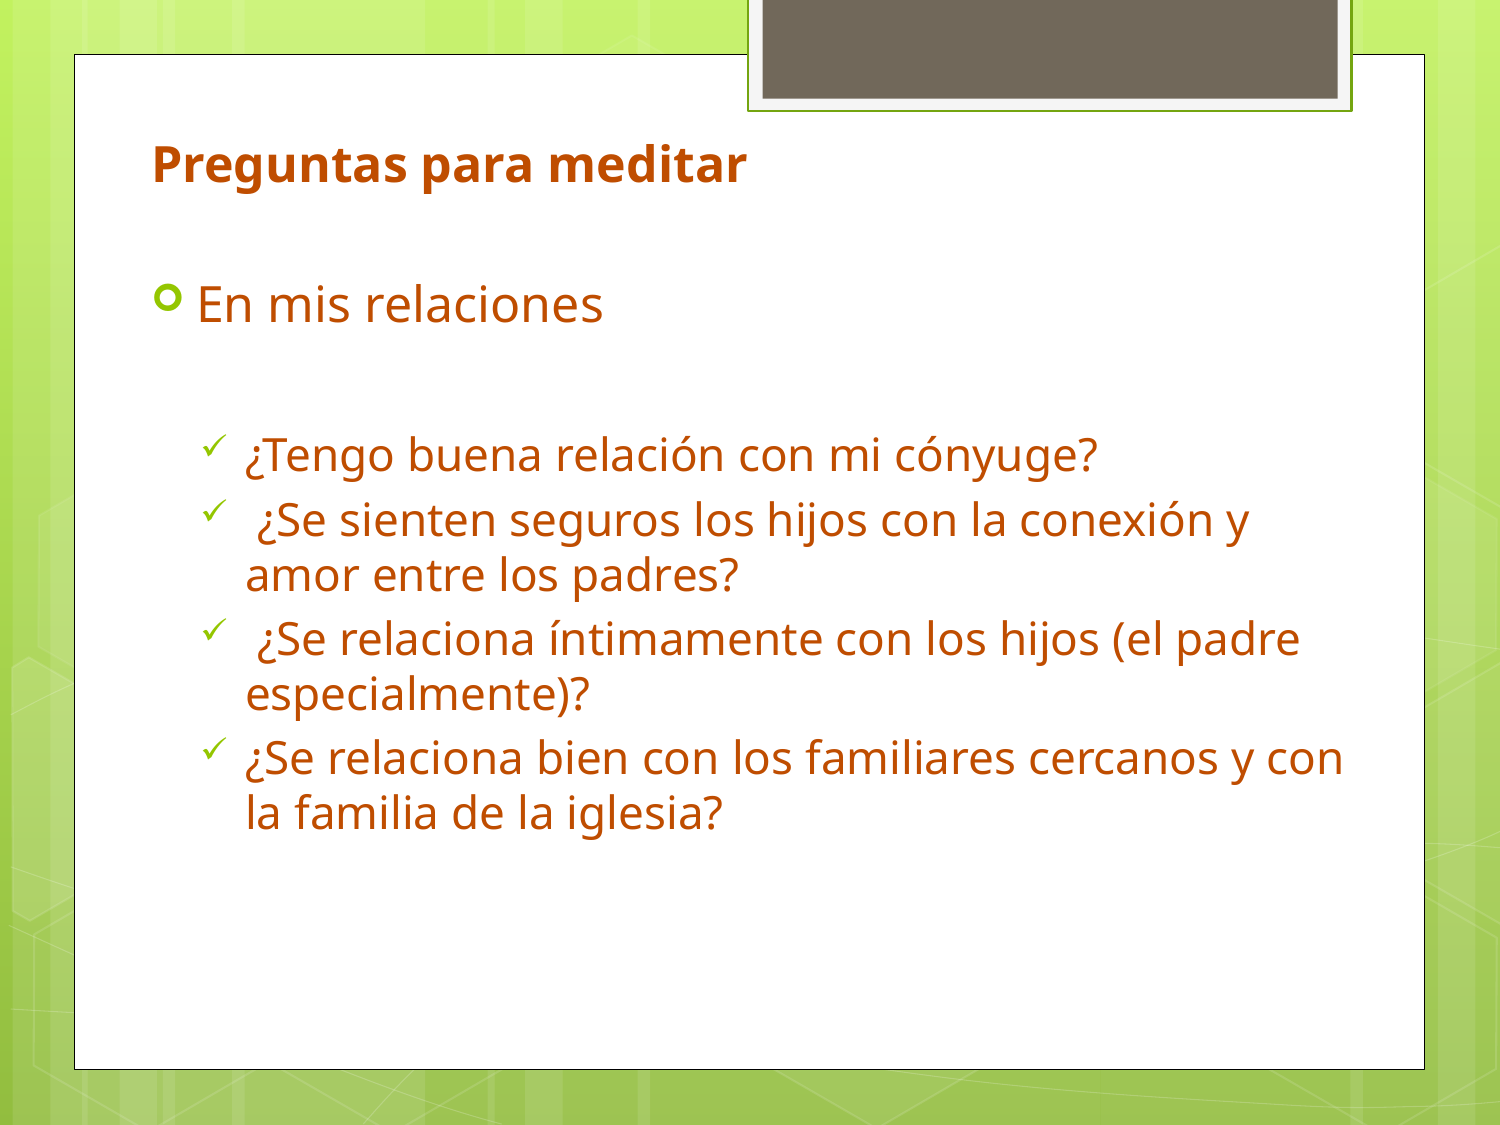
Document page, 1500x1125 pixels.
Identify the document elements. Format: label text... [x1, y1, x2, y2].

list Preguntas para meditar En mis relaciones ¿Tengo buena relación con mi cónyuge? ¿Se sienten seguros los hijos con la conexión y amor entre los padres? ¿Se relaciona íntimamente con los hijos (el padre especialmente)? ¿Se relaciona bien con los familiares cercanos y con la familia de la iglesia? [125, 125, 1388, 1038]
